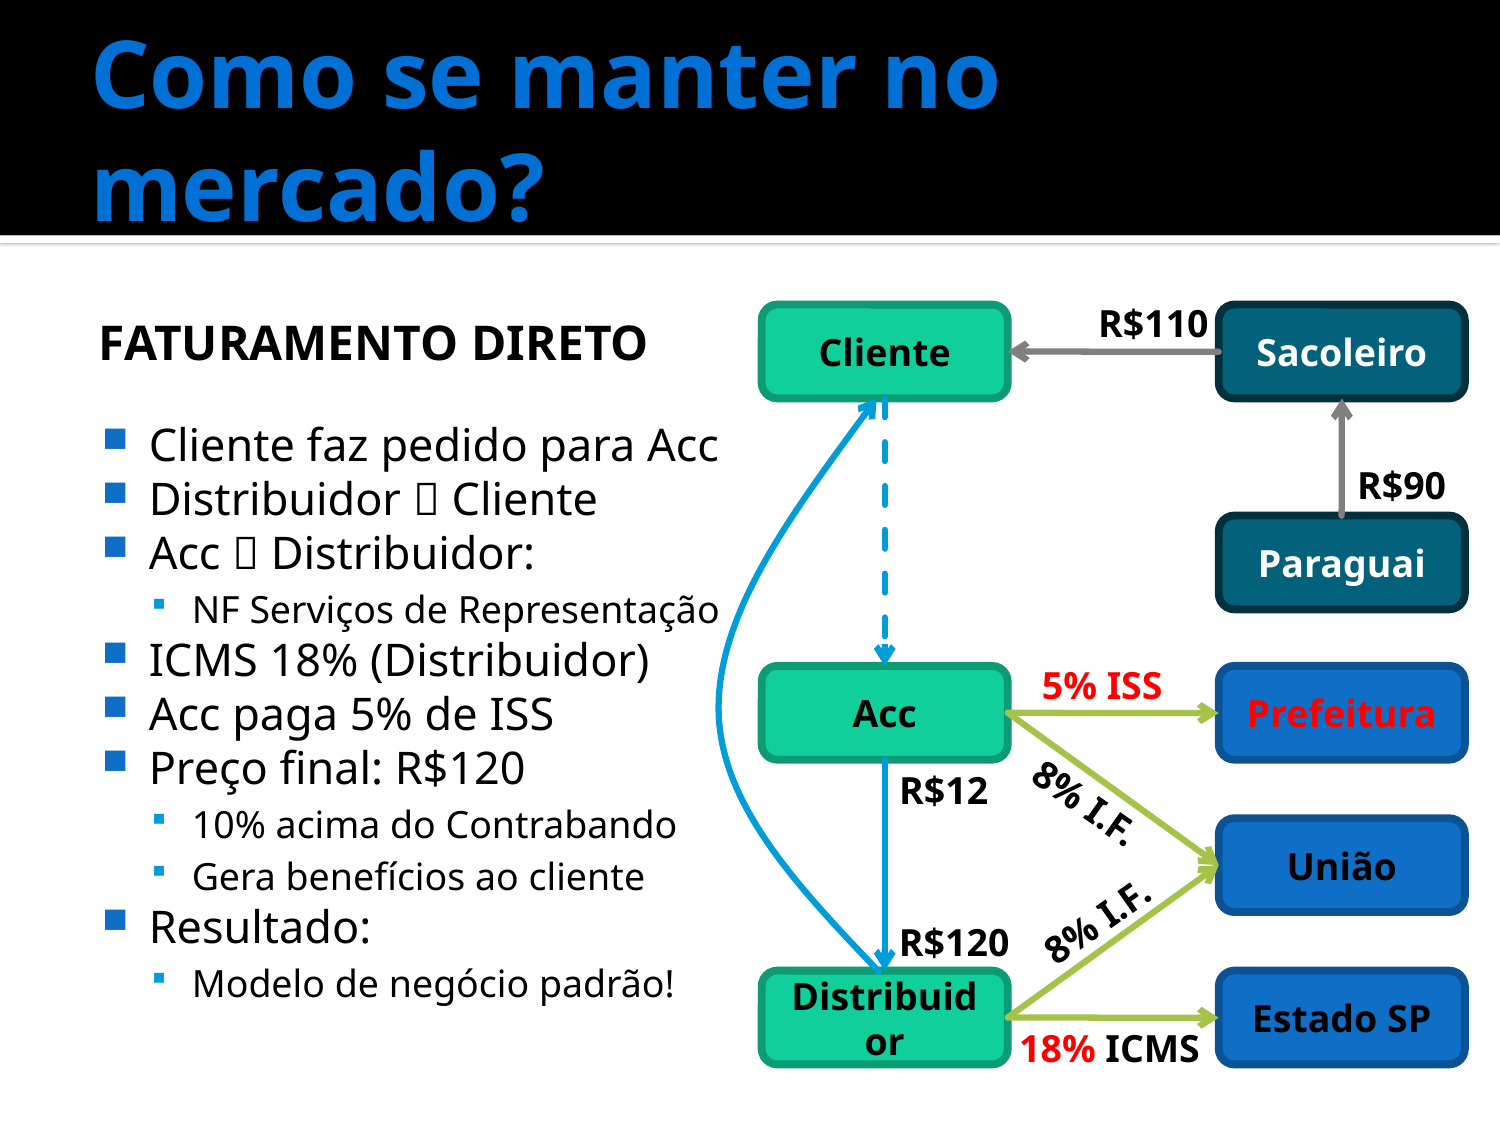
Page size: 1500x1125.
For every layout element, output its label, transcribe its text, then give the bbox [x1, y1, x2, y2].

list FATURAMENTO DIRETO [75, 278, 738, 396]
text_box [718, 292, 1465, 1079]
list Cliente faz pedido para Acc Distribuidor  Cliente Acc  Distribuidor: NF Serviços de Representação ICMS 18% (Distribuidor) Acc paga 5% de ISS Preço final: R$120 10% acima do Contrabando Gera benefícios ao cliente Resultado: Modelo de negócio padrão! [75, 401, 738, 1090]
title Como se manter no mercado? [75, 24, 1425, 231]
